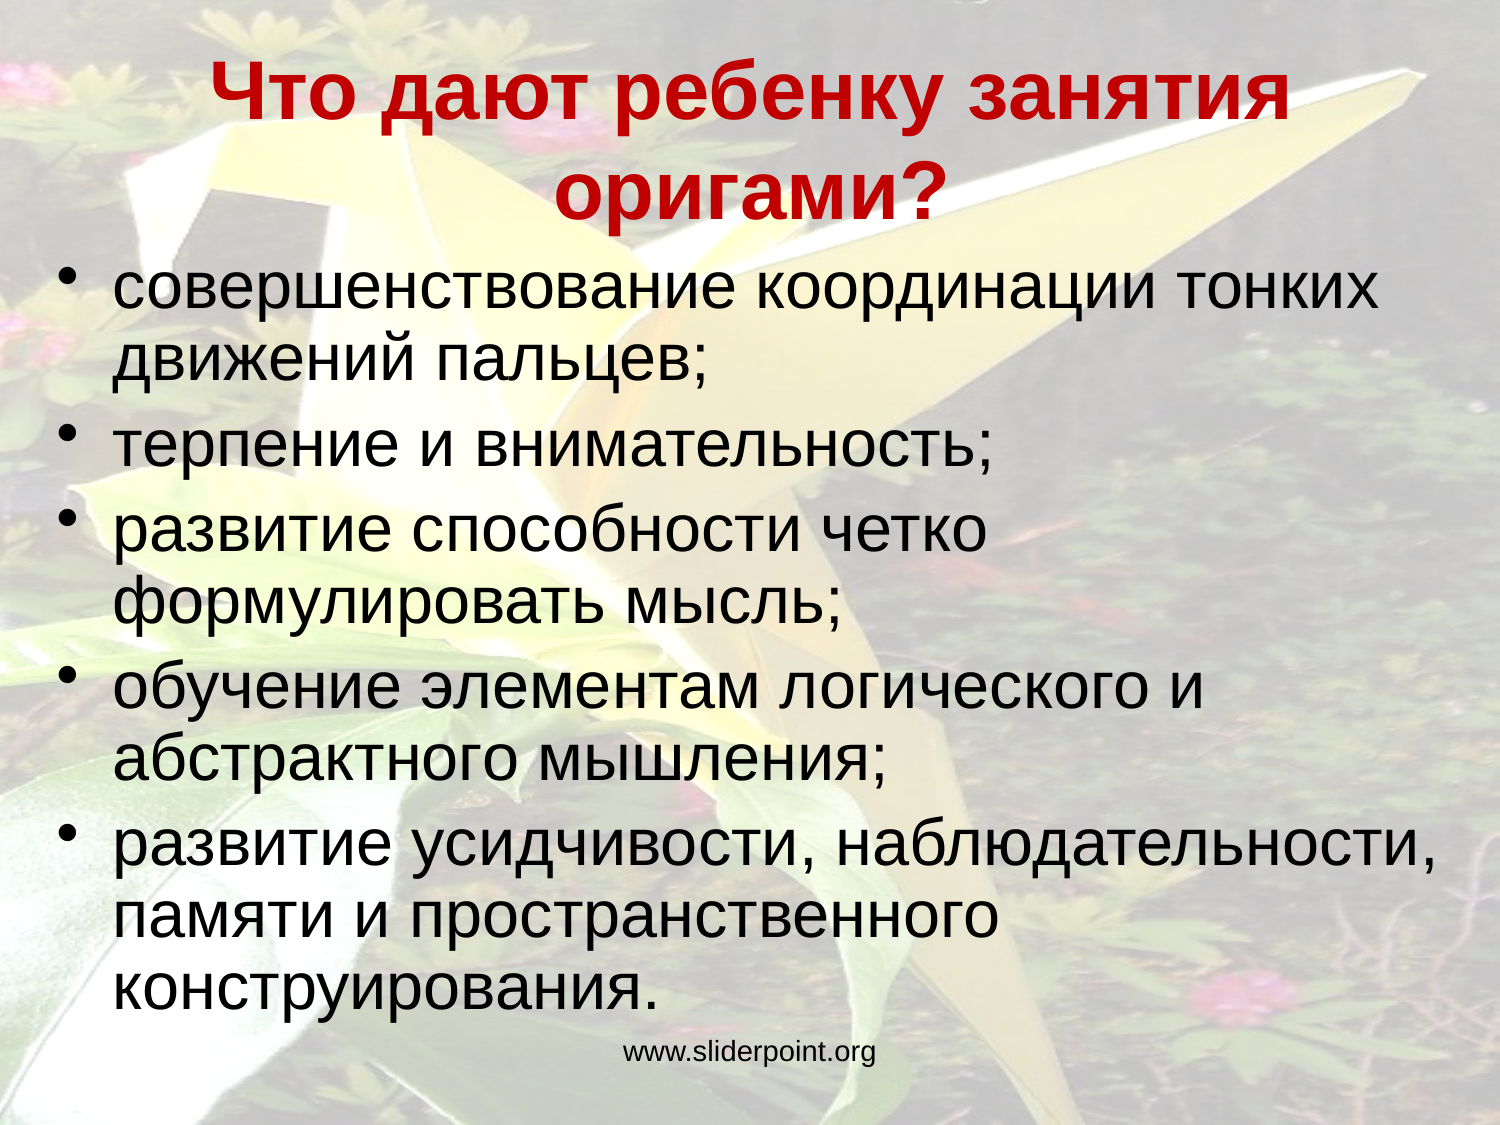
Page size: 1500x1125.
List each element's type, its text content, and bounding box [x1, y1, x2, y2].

list совершенствование координации тонких движений пальцев; терпение и внимательность; развитие способности четко формулировать мысль; обучение элементам логического и абстрактного мышления; развитие усидчивости, наблюдательности, памяти и пространственного конструирования. [40, 243, 1500, 1107]
title Что дают ребенку занятия оригами? [76, 42, 1428, 231]
footer www.sliderpoint.org [512, 1024, 988, 1103]
